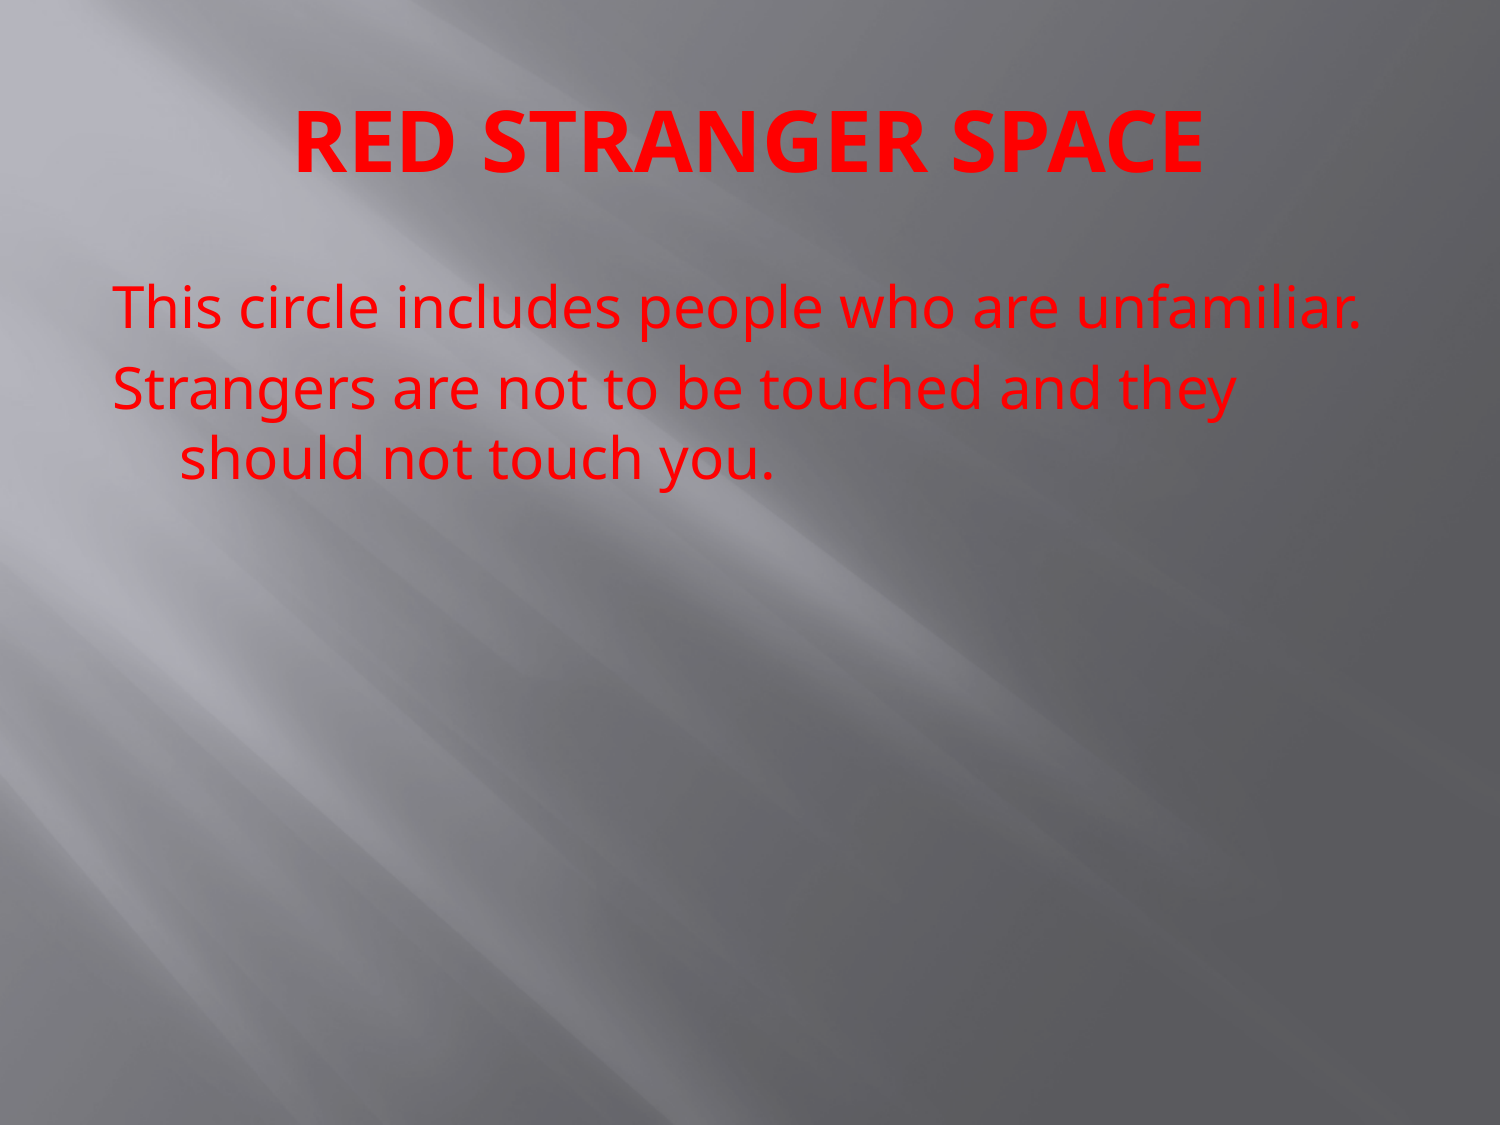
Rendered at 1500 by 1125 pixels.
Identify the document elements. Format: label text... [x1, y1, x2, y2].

list This circle includes people who are unfamiliar. Strangers are not to be touched and they should not touch you. [75, 262, 1425, 1035]
title RED STRANGER SPACE [75, 45, 1425, 233]
